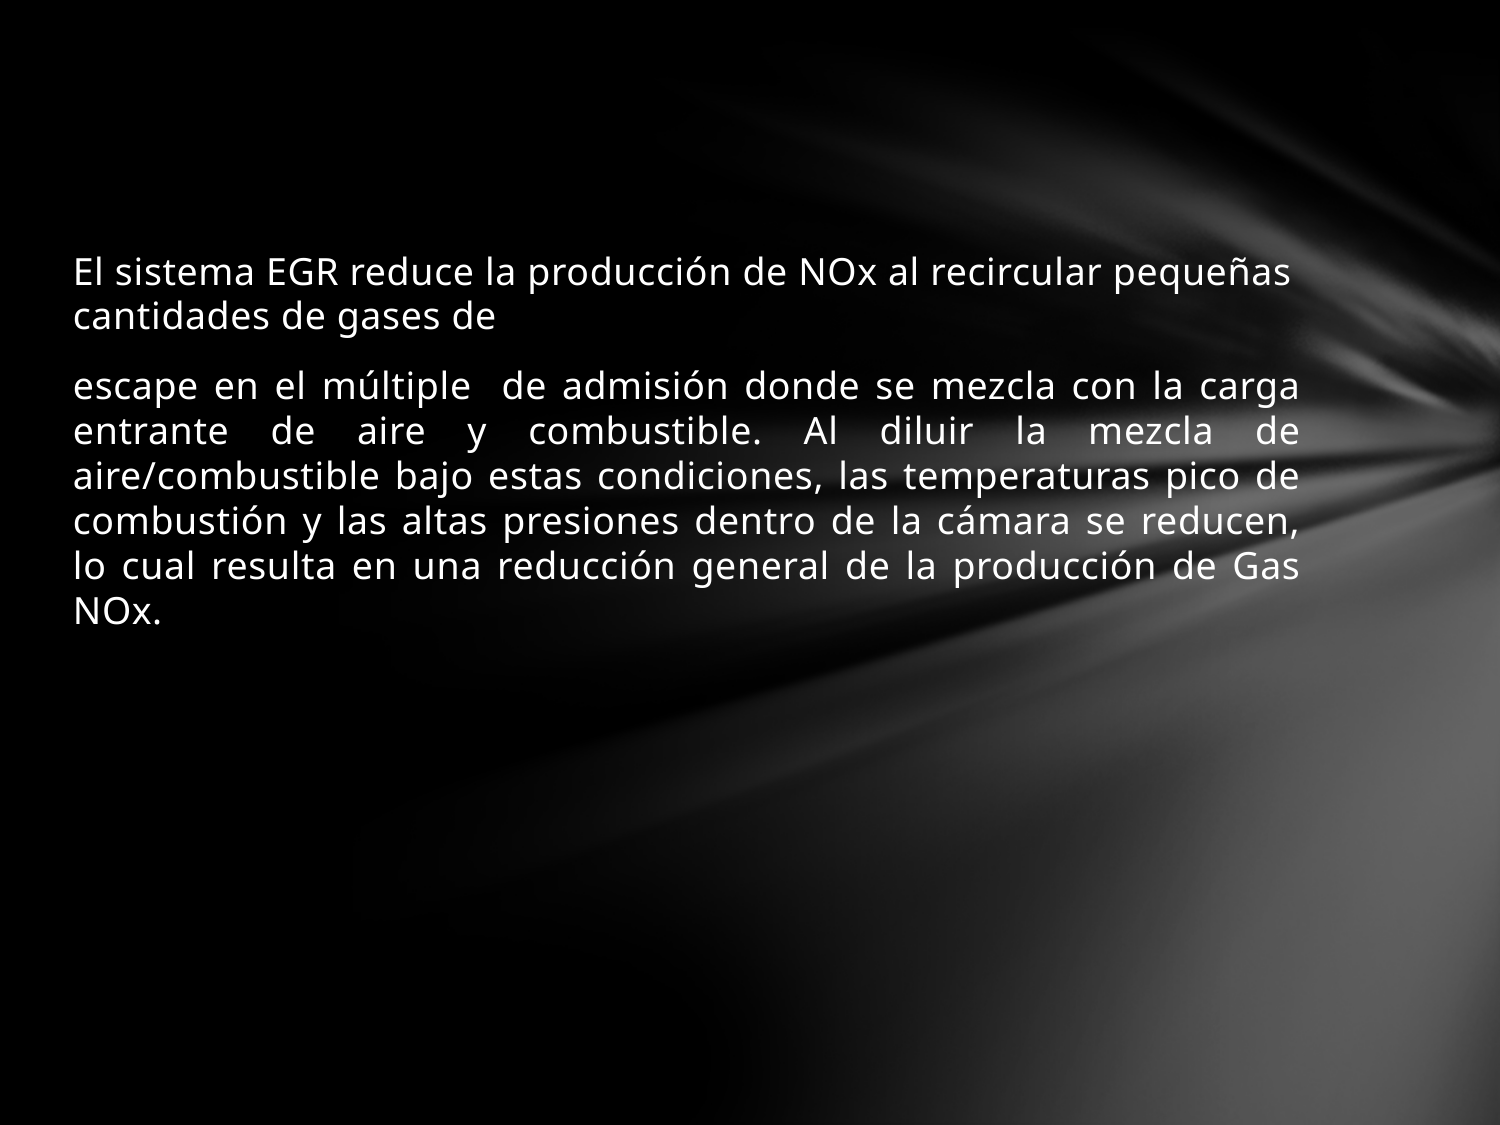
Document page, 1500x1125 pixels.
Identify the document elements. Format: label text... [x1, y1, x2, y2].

list El sistema EGR reduce la producción de NOx al recircular pequeñas cantidades de gases de escape en el múltiple de admisión donde se mezcla con la carga entrante de aire y combustible. Al diluir la mezcla de aire/combustible bajo estas condiciones, las temperaturas pico de combustión y las altas presiones dentro de la cámara se reducen, lo cual resulta en una reducción general de la producción de Gas NOx. [57, 239, 1318, 1015]
